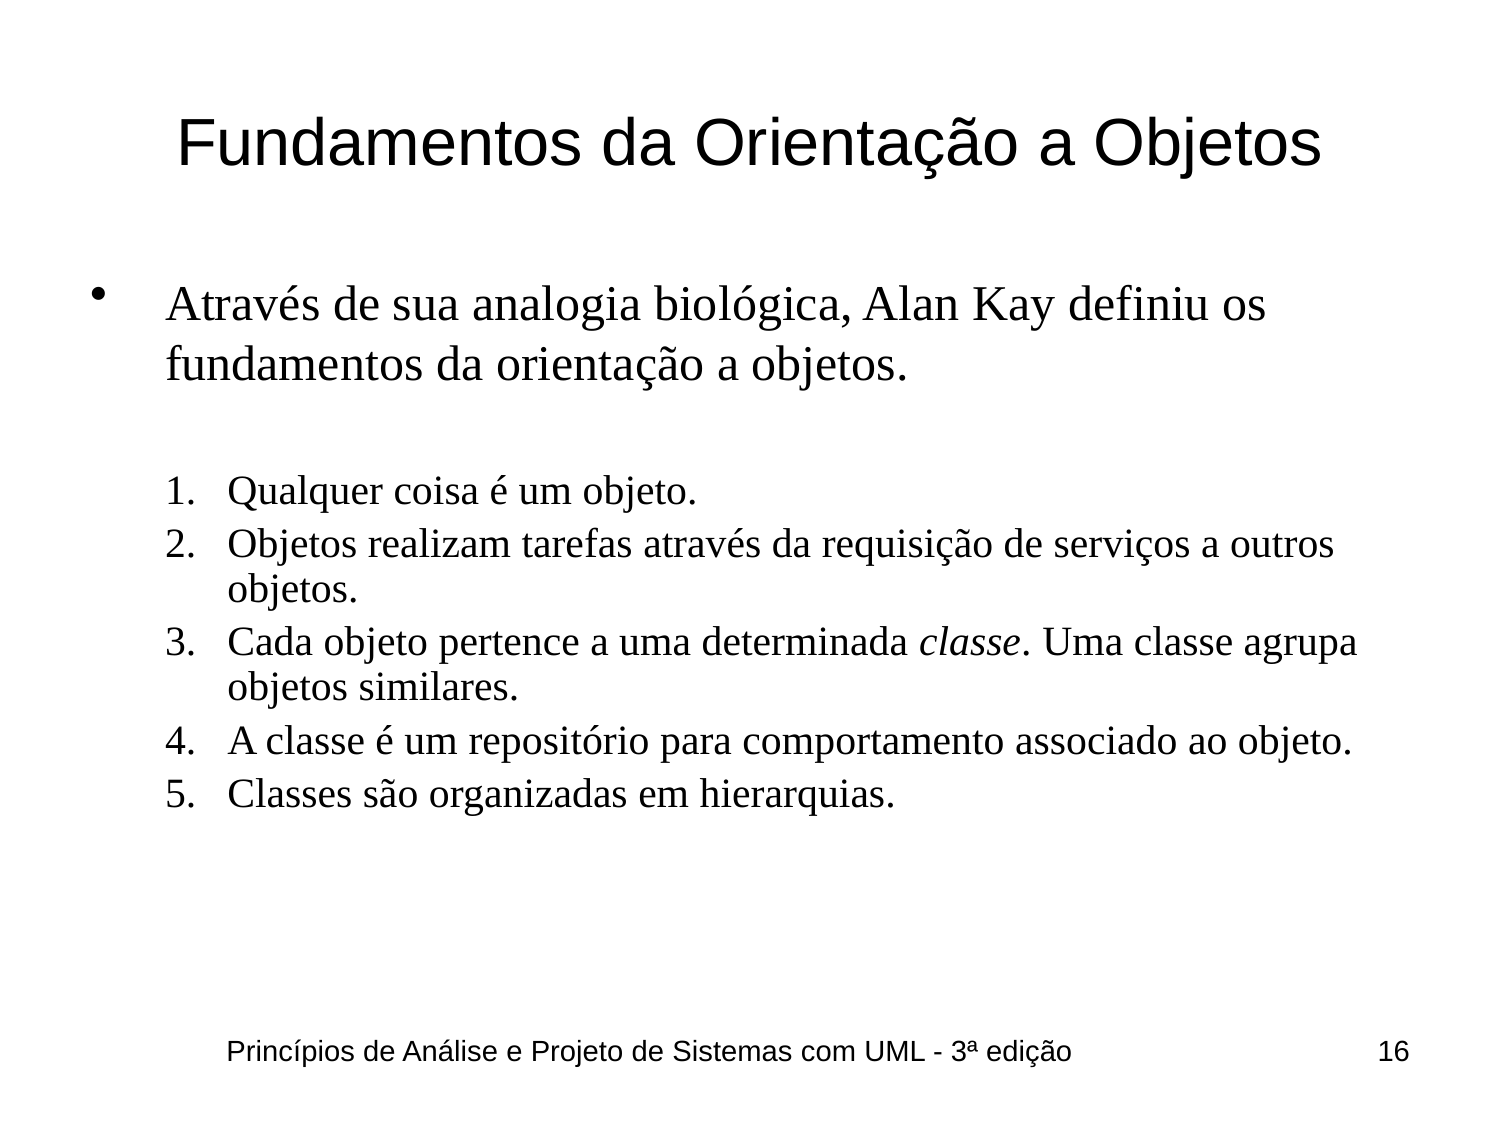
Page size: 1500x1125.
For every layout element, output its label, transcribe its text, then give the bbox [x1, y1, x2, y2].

slide_number 16 [1237, 1024, 1426, 1103]
footer Princípios de Análise e Projeto de Sistemas com UML - 3ª edição [74, 1024, 1226, 1103]
list Através de sua analogia biológica, Alan Kay definiu os fundamentos da orientação a objetos. Qualquer coisa é um objeto. Objetos realizam tarefas através da requisição de serviços a outros objetos. Cada objeto pertence a uma determinada classe. Uma classe agrupa objetos similares. A classe é um repositório para comportamento associado ao objeto. Classes são organizadas em hierarquias. [74, 262, 1426, 1006]
title Fundamentos da Orientação a Objetos [74, 44, 1426, 233]
